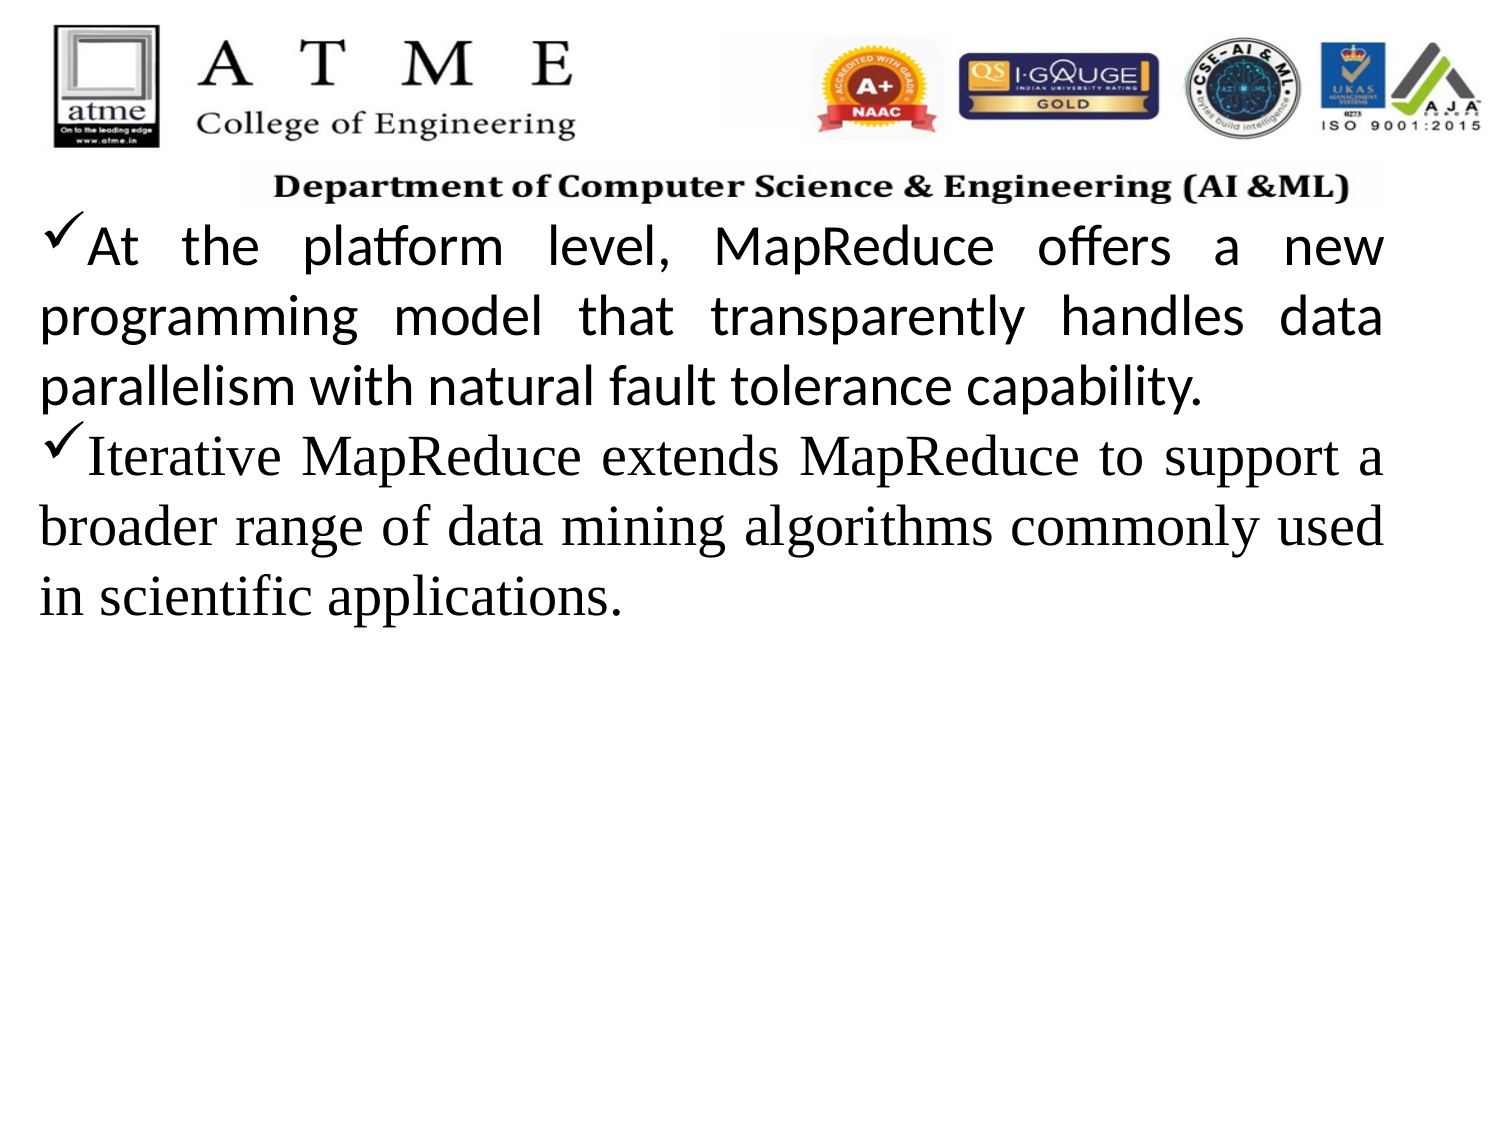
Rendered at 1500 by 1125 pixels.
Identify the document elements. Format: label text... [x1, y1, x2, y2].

picture [24, 0, 1500, 226]
text_box At the platform level, MapReduce offers a new programming model that transparently handles data parallelism with natural fault tolerance capability. Iterative MapReduce extends MapReduce to support a broader range of data mining algorithms commonly used in scientific applications. [24, 233, 1400, 680]
